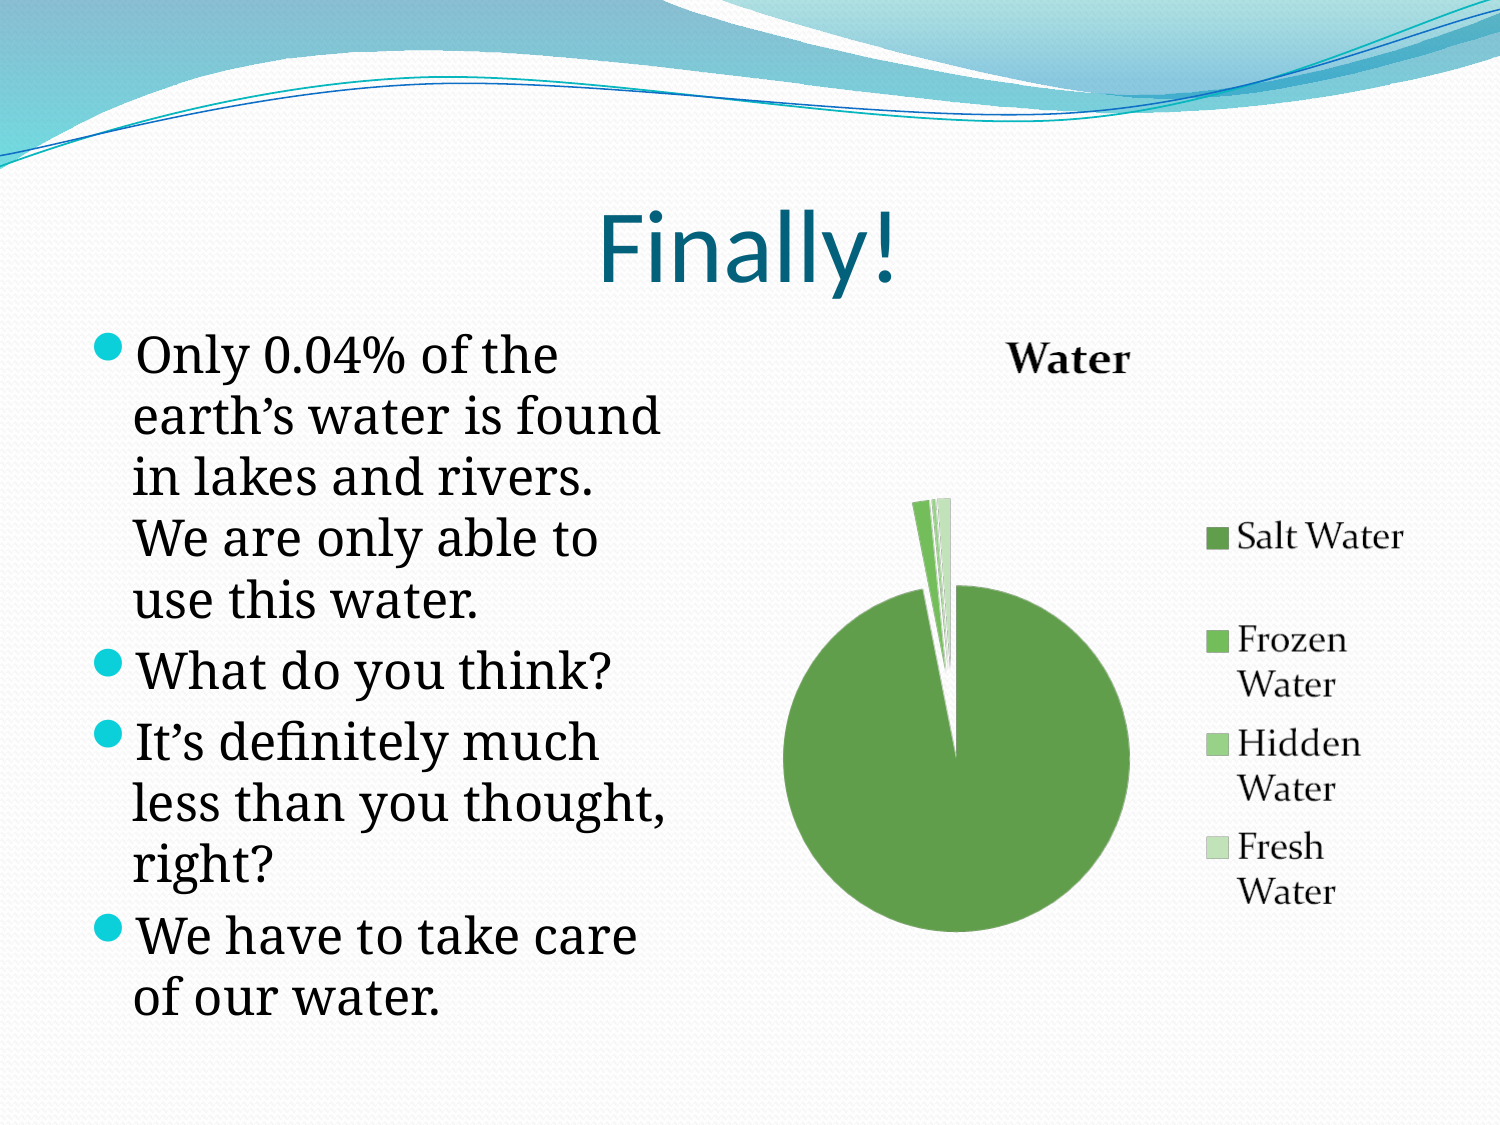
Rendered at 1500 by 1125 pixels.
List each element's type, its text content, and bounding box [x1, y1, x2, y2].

list Only 0.04% of the earth’s water is found in lakes and rivers. We are only able to use this water. What do you think? It’s definitely much less than you thought, right? We have to take care of our water. [74, 314, 697, 1043]
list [703, 306, 1434, 1052]
title Finally! [74, 115, 1426, 304]
